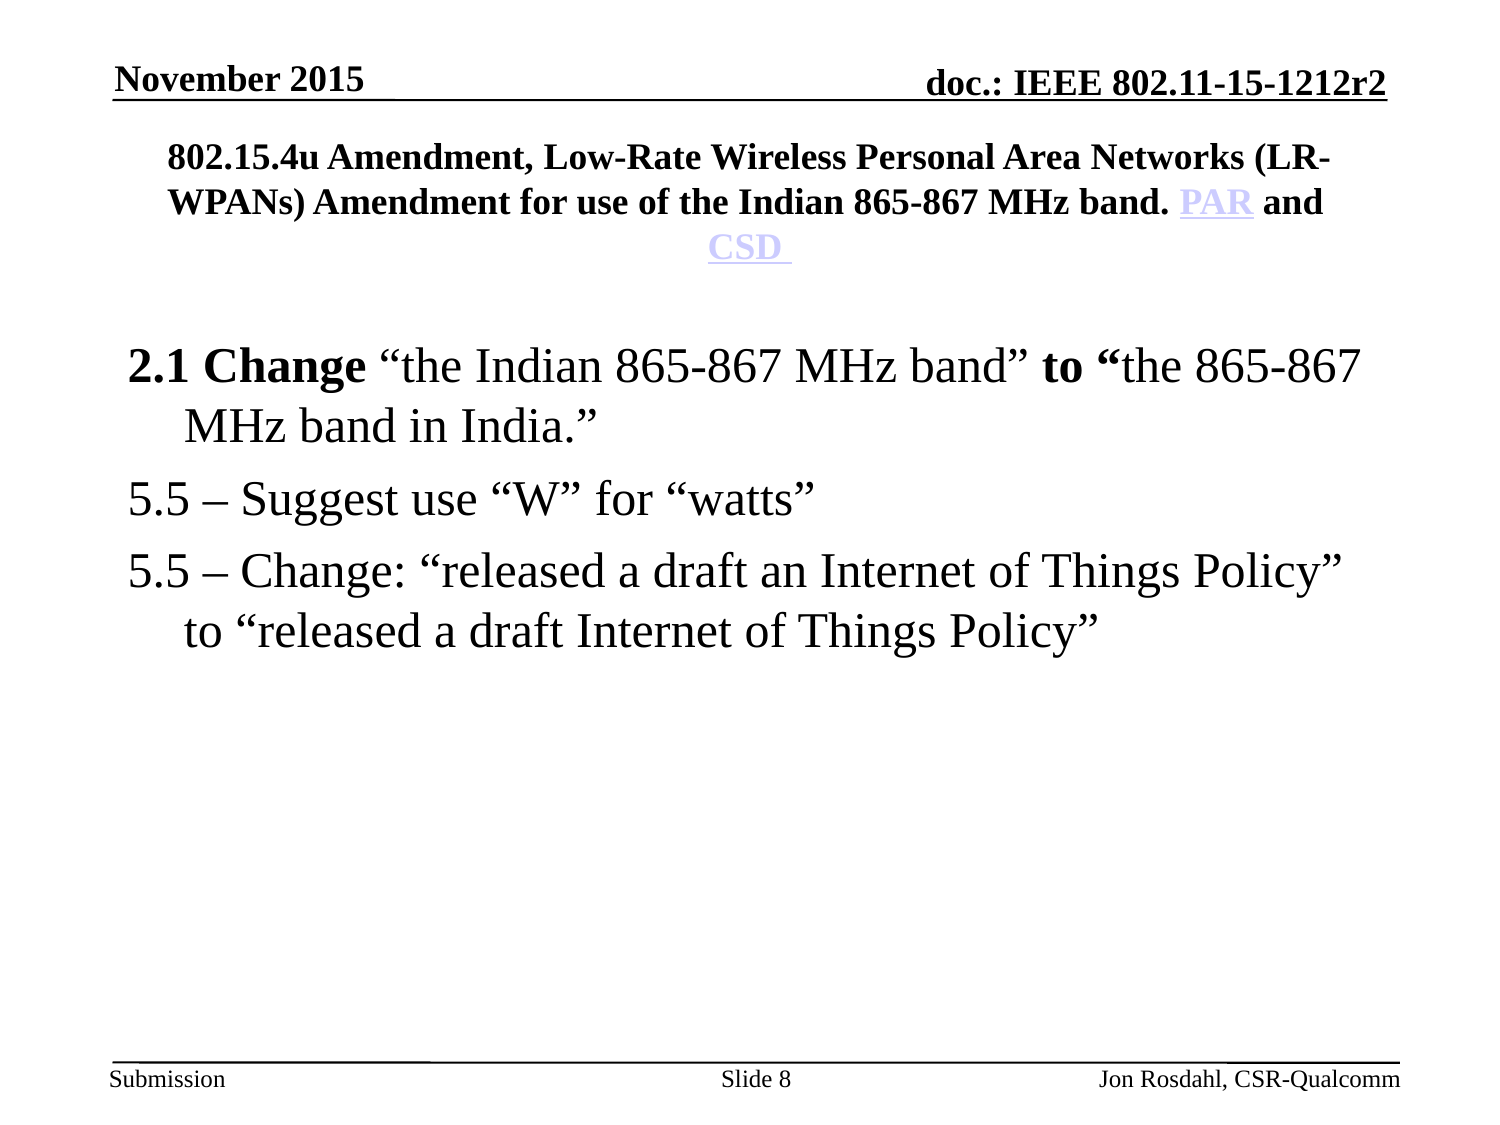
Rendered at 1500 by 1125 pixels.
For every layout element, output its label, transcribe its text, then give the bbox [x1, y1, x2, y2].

title 802.15.4u Amendment, Low-Rate Wireless Personal Area Networks (LR-WPANs) Amendment for use of the Indian 865-867 MHz band. PAR and CSD [112, 112, 1388, 288]
slide_number Slide 8 [712, 1061, 800, 1123]
list 2.1 Change “the Indian 865-867 MHz band” to “the 865-867 MHz band in India.” 5.5 – Suggest use “W” for “watts” 5.5 – Change: “released a draft an Internet of Things Policy” to “released a draft Internet of Things Policy” [112, 324, 1388, 1000]
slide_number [114, 54, 423, 100]
footer Jon Rosdahl, CSR-Qualcomm [878, 1061, 1402, 1093]
